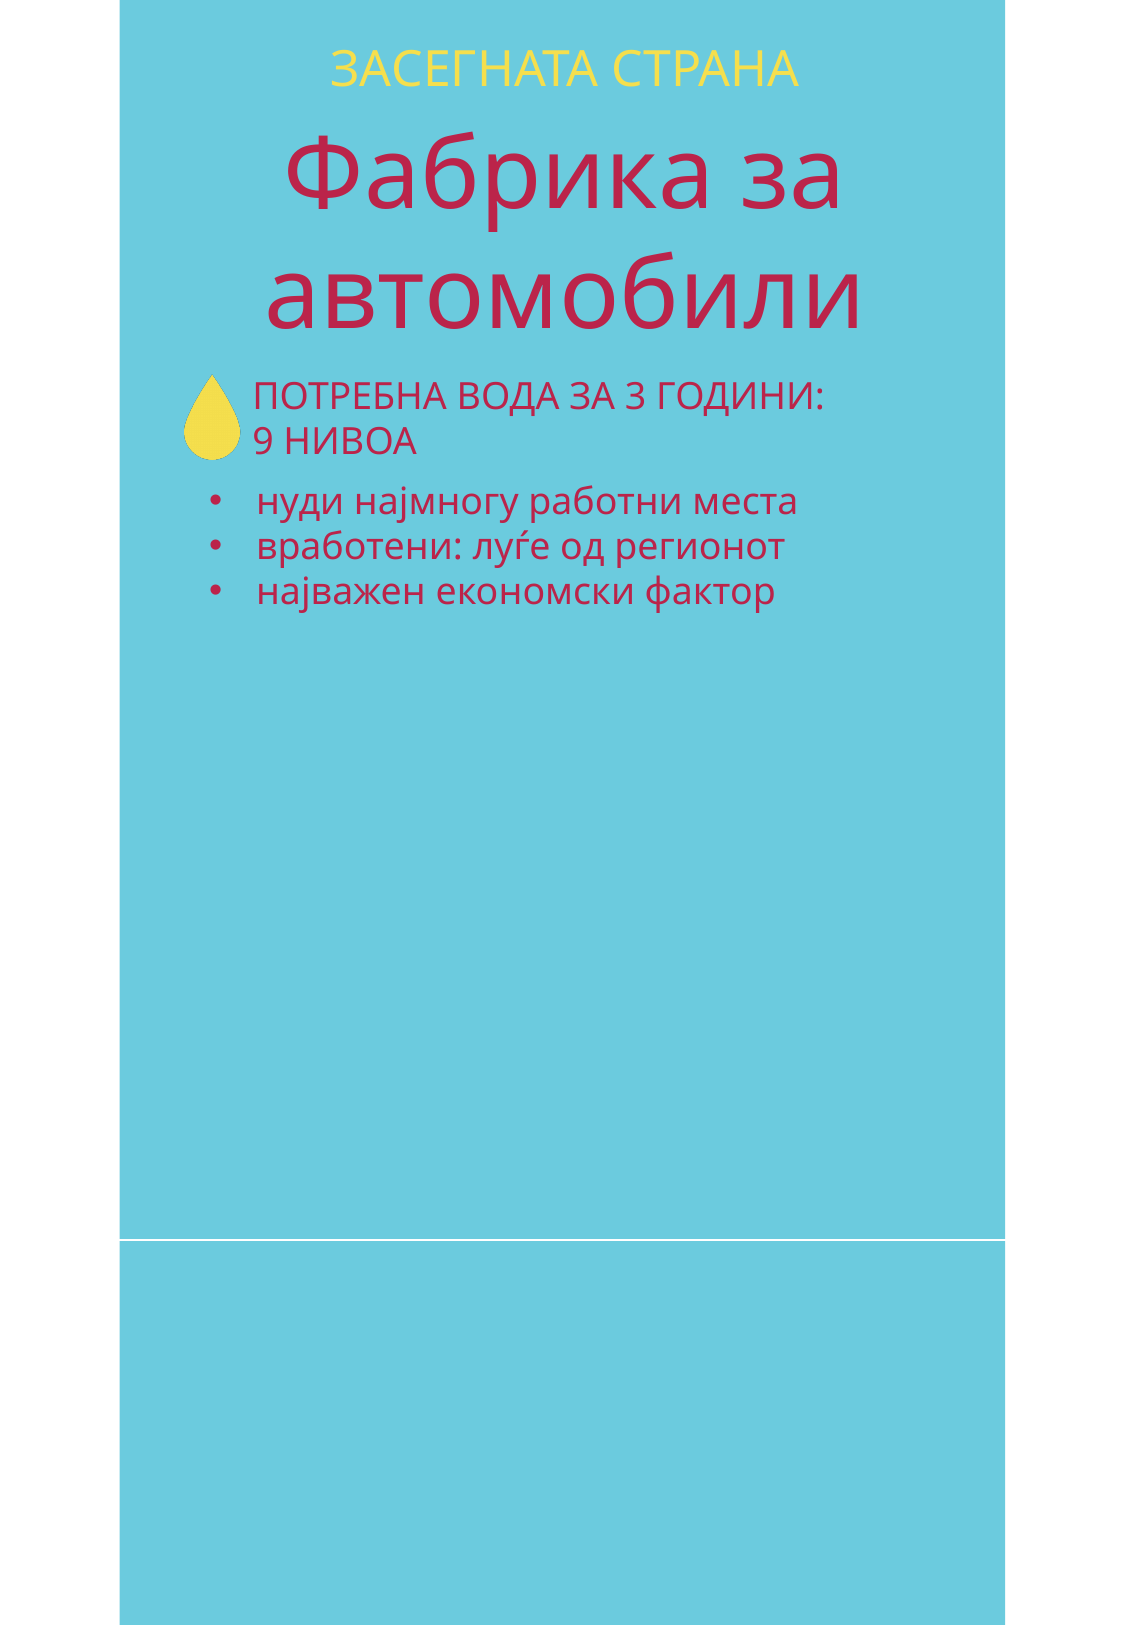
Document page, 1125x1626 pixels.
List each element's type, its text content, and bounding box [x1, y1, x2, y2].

text_box [119, 1240, 1006, 1625]
text_box [0, 0, 1125, 1240]
text_box ПОТРЕБНА ВОДА ЗА 3 ГОДИНИ: 9 НИВОА [266, 364, 936, 469]
picture [158, 363, 266, 471]
text_box нуди најмногу работни места вработени: луѓе од регионот најважен економски фактор [194, 469, 936, 710]
